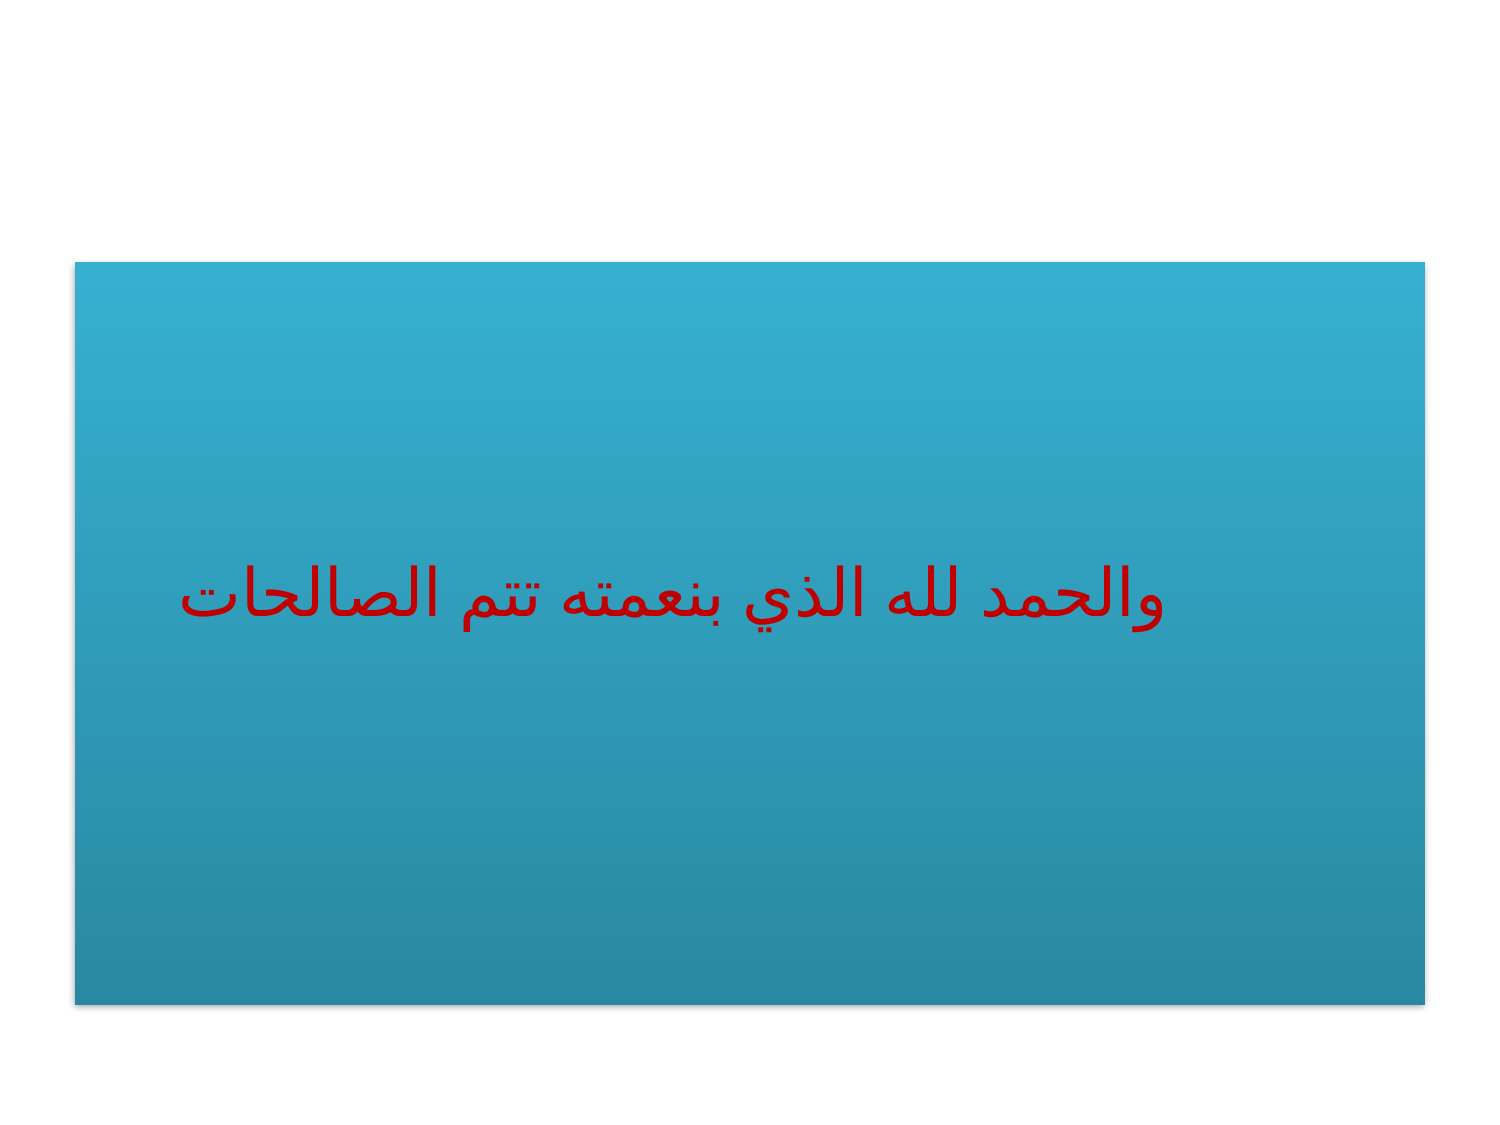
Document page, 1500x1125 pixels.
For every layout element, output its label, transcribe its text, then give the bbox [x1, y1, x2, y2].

list والحمد لله الذي بنعمته تتم الصالحات [75, 262, 1425, 1005]
